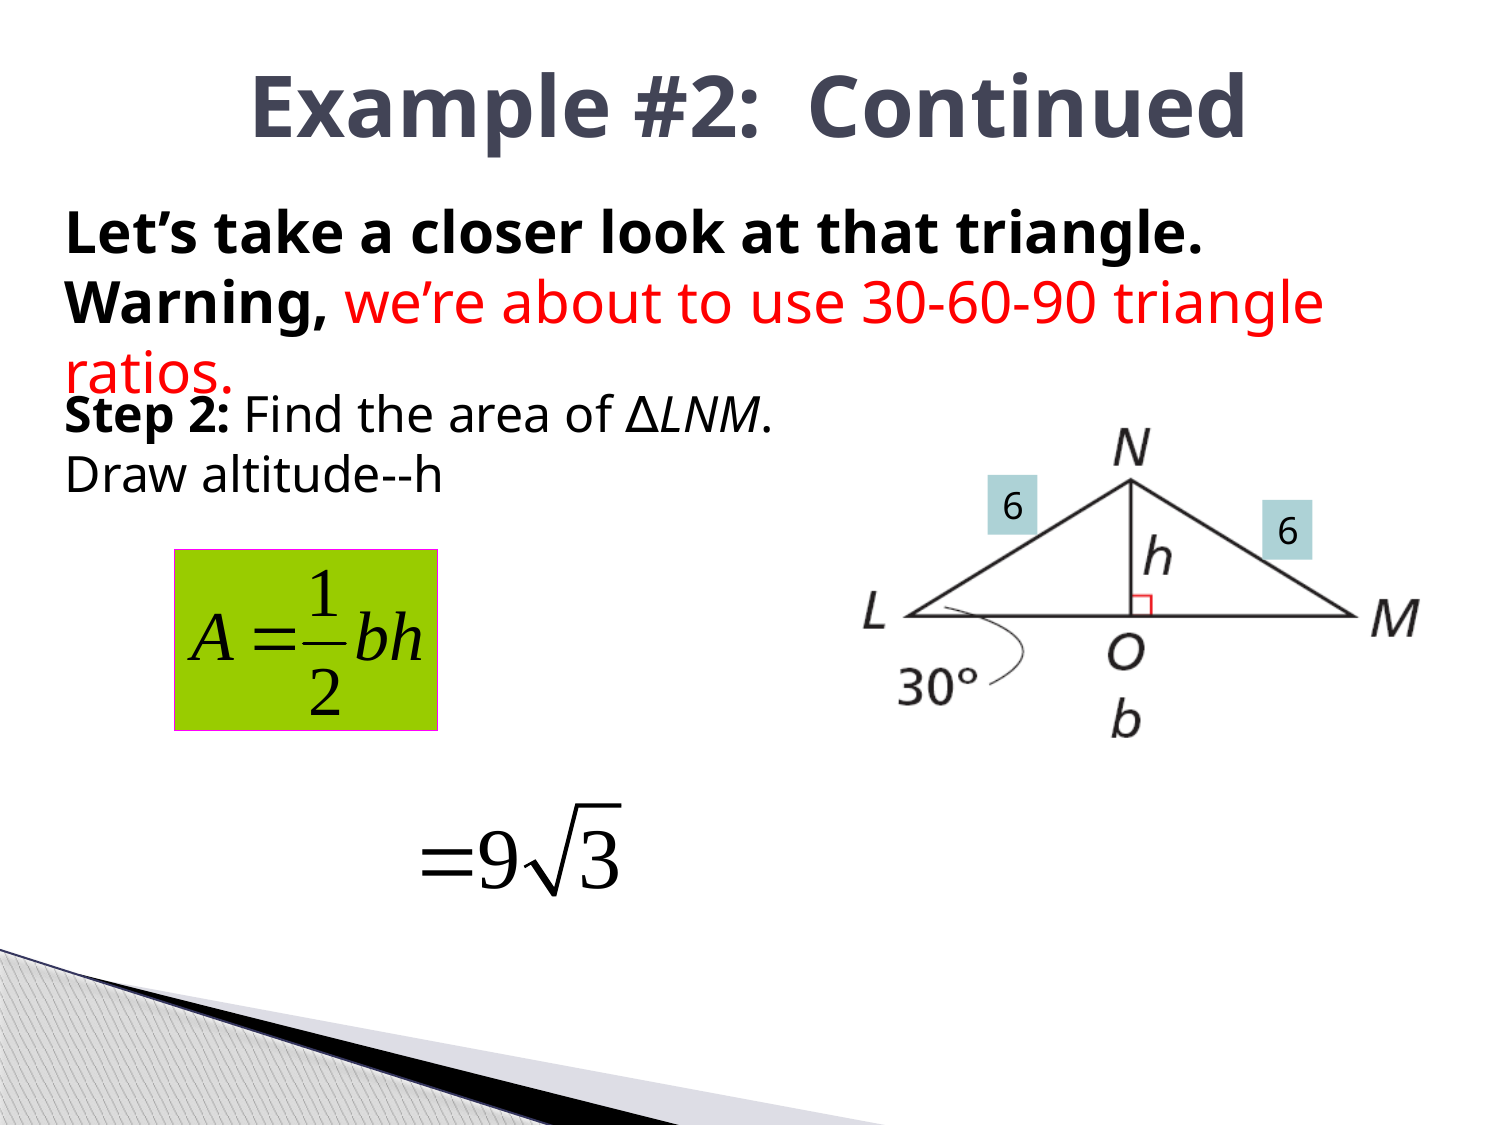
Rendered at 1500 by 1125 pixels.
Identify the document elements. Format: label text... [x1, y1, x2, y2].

text_box Example #2: Continued [74, 45, 1425, 233]
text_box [399, 787, 638, 918]
text_box Let’s take a closer look at that triangle. Warning, we’re about to use 30-60-90 triangle ratios. [49, 187, 1402, 412]
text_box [174, 549, 438, 731]
picture [849, 412, 1470, 743]
text_box Step 2: Find the area of ∆LNM. Draw altitude--h [49, 374, 863, 510]
